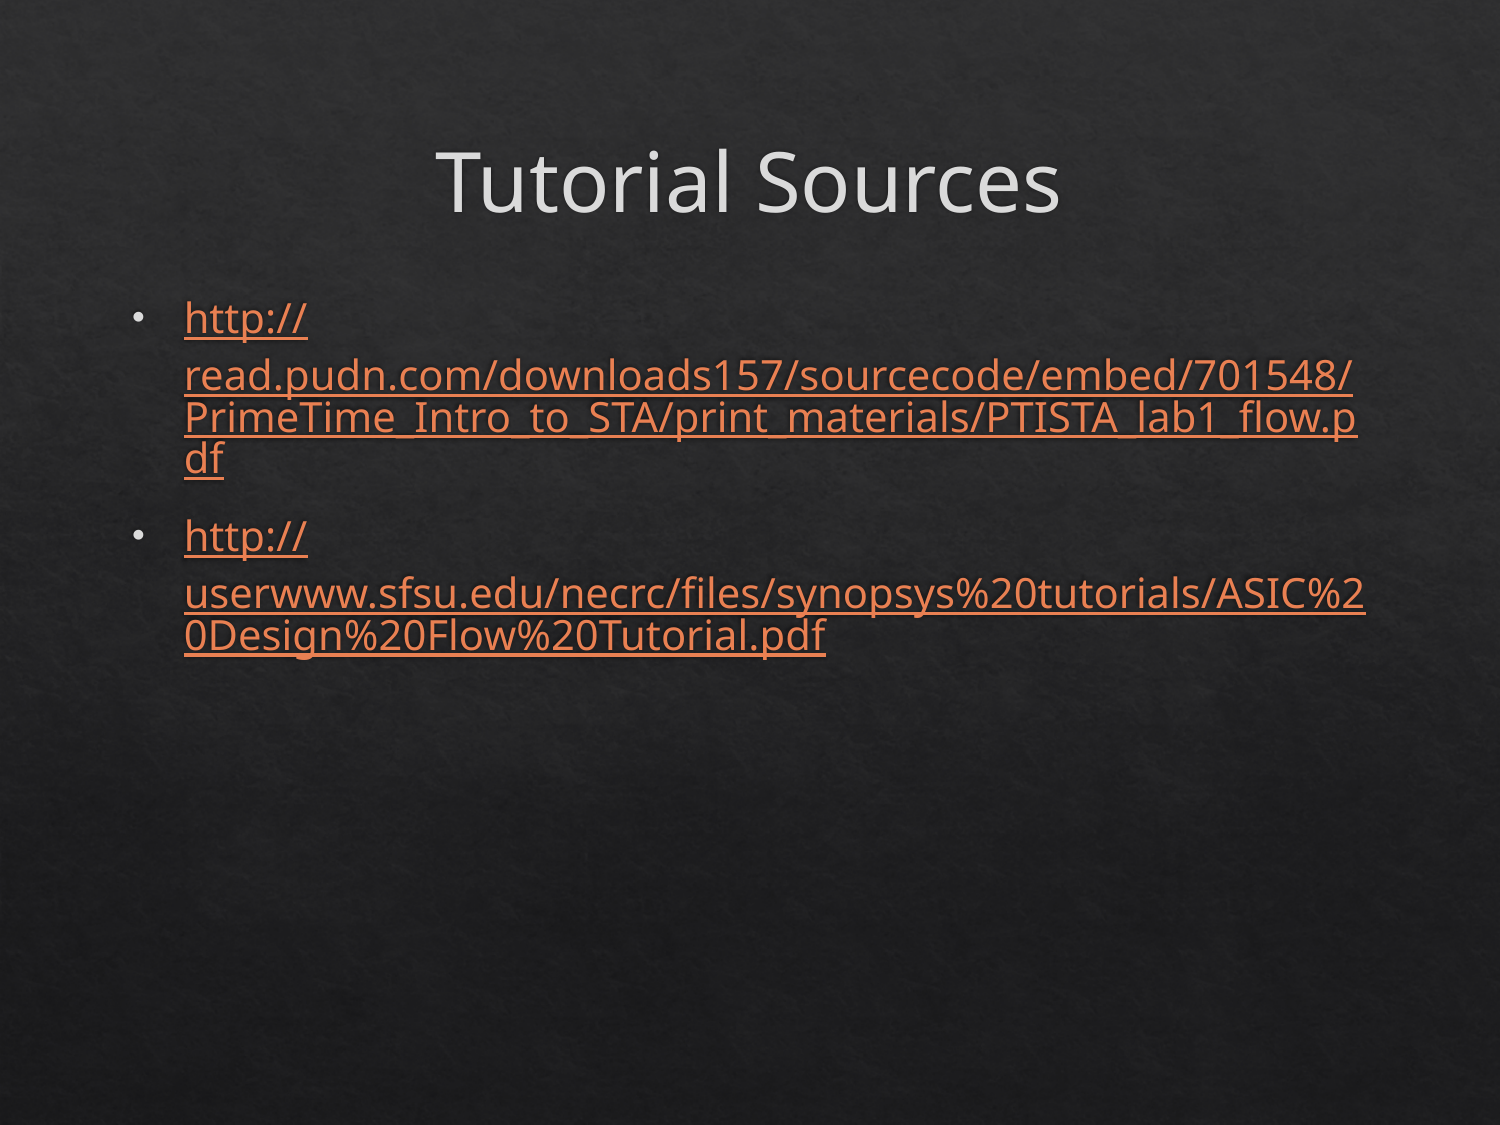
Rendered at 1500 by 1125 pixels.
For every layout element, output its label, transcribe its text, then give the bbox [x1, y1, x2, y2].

title Tutorial Sources [112, 99, 1387, 260]
list http://read.pudn.com/downloads157/sourcecode/embed/701548/PrimeTime_Intro_to_STA/print_materials/PTISTA_lab1_flow.pdf http://userwww.sfsu.edu/necrc/files/synopsys%20tutorials/ASIC%20Design%20Flow%20Tutorial.pdf [112, 284, 1387, 950]
